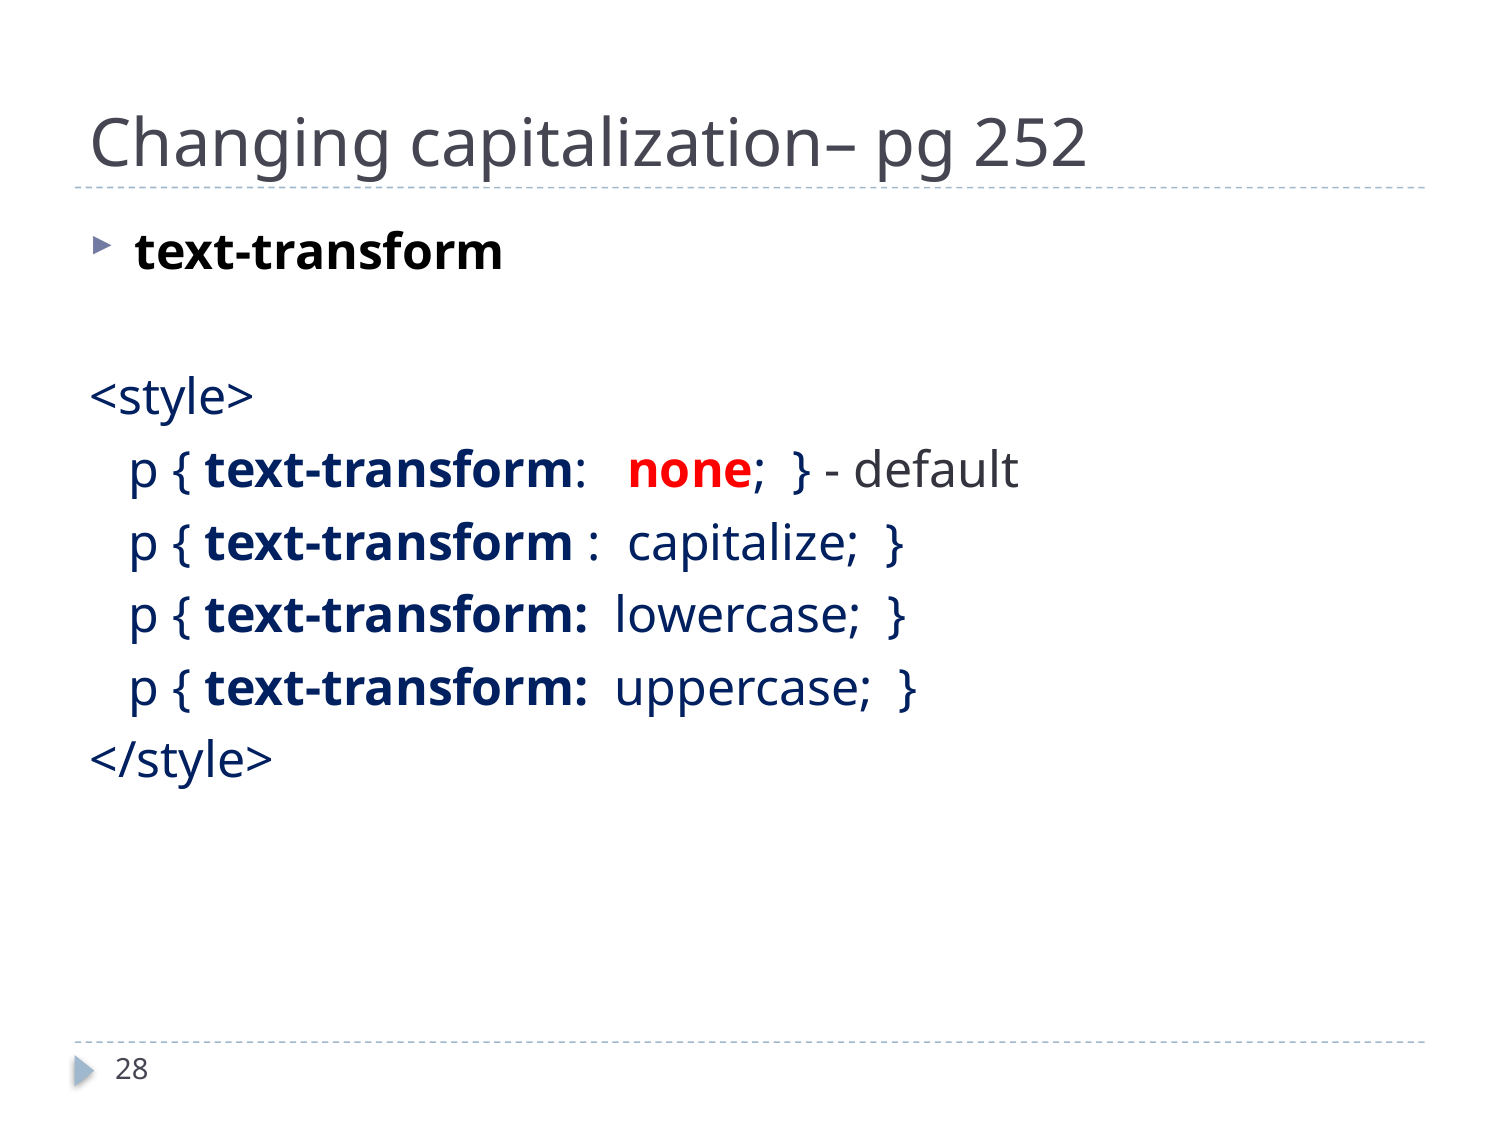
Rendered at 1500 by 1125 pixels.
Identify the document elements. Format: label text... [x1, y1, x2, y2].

title Changing capitalization– pg 252 [75, 24, 1425, 188]
list text-transform <style> p { text-transform: none; } - default p { text-transform : capitalize; } p { text-transform: lowercase; } p { text-transform: uppercase; } </style> [75, 212, 1425, 1113]
